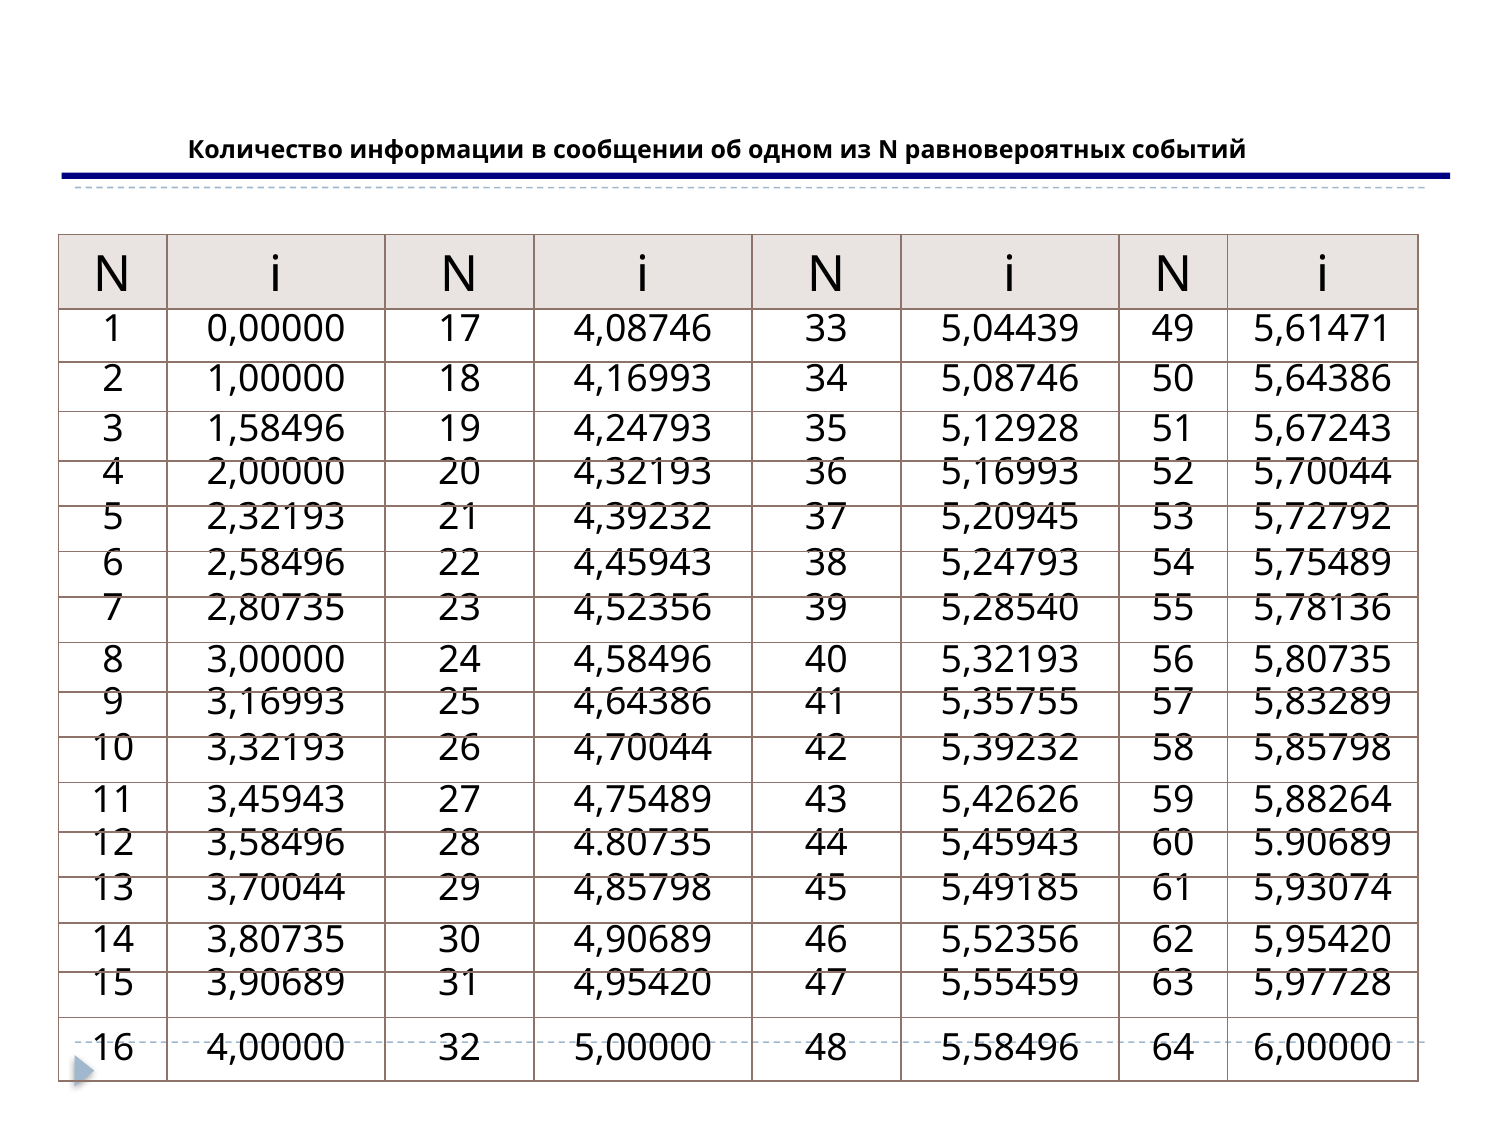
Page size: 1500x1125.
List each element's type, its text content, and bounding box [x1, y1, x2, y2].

table_cell 15 [59, 973, 166, 1017]
table_header N [59, 235, 166, 308]
table_cell 60 [1120, 833, 1227, 876]
table_cell 40 [753, 643, 900, 691]
table_cell 56 [1120, 643, 1227, 691]
table_cell 11 [59, 783, 166, 831]
table_cell 5,45943 [902, 833, 1118, 876]
table_cell 10 [59, 738, 166, 782]
table_cell 2,32193 [168, 507, 384, 551]
table_cell 1,58496 [168, 412, 384, 460]
table_cell 28 [386, 833, 533, 876]
table_cell 26 [386, 738, 533, 782]
table_cell 4,16993 [535, 363, 751, 411]
table_cell 4,90689 [535, 924, 751, 971]
table_cell 4,45943 [535, 552, 751, 596]
table_cell 5,24793 [902, 552, 1118, 596]
table_cell 23 [386, 598, 533, 642]
table_cell 43 [753, 783, 900, 831]
table_cell 6 [59, 552, 166, 596]
table_cell 54 [1120, 552, 1227, 596]
table_cell 9 [59, 693, 166, 736]
table_header i [168, 235, 384, 308]
table_cell 5,61471 [1228, 310, 1417, 361]
table_cell 25 [386, 693, 533, 736]
table_cell 1 [59, 310, 166, 361]
table_cell 5,52356 [902, 924, 1118, 971]
table_cell 5,64386 [1228, 363, 1417, 411]
table_cell 4,85798 [535, 878, 751, 922]
table_cell 47 [753, 973, 900, 1017]
table_header N [1120, 235, 1227, 308]
table_cell 51 [1120, 412, 1227, 460]
table_cell 58 [1120, 738, 1227, 782]
table_cell 64 [1120, 1018, 1227, 1080]
table_cell 17 [386, 310, 533, 361]
table_cell 13 [59, 878, 166, 922]
table_cell 32 [386, 1018, 533, 1080]
table_header i [535, 235, 751, 308]
table_cell 5,04439 [902, 310, 1118, 361]
table_cell 2,80735 [168, 598, 384, 642]
table_header i [1228, 235, 1417, 308]
table_cell 52 [1120, 462, 1227, 505]
table_cell 3,45943 [168, 783, 384, 831]
table_cell 53 [1120, 507, 1227, 551]
table_cell 34 [753, 363, 900, 411]
table_cell 49 [1120, 310, 1227, 361]
table_cell 46 [753, 924, 900, 971]
table_cell 57 [1120, 693, 1227, 736]
table_cell 22 [386, 552, 533, 596]
table_cell 5,72792 [1228, 507, 1417, 551]
table_cell 5,97728 [1228, 973, 1417, 1017]
table_cell 5,75489 [1228, 552, 1417, 596]
table_cell 3,58496 [168, 833, 384, 876]
table_cell 4,39232 [535, 507, 751, 551]
table_cell 5 [59, 507, 166, 551]
table_cell 5,12928 [902, 412, 1118, 460]
table_cell 5,70044 [1228, 462, 1417, 505]
table_cell 4,95420 [535, 973, 751, 1017]
table_cell 3,80735 [168, 924, 384, 971]
table_cell 5,32193 [902, 643, 1118, 691]
title Количество информации в сообщении об одном из N равновероятных событий: [41, 125, 1402, 201]
table_cell 39 [753, 598, 900, 642]
table_cell 3,70044 [168, 878, 384, 922]
table_cell 2,58496 [168, 552, 384, 596]
table_cell 5,88264 [1228, 783, 1417, 831]
table_cell 8 [59, 643, 166, 691]
table_cell 5,39232 [902, 738, 1118, 782]
table_cell 5,08746 [902, 363, 1118, 411]
table_cell 27 [386, 783, 533, 831]
table_cell 38 [753, 552, 900, 596]
table_cell 5,49185 [902, 878, 1118, 922]
table_cell 4 [59, 462, 166, 505]
table_cell 35 [753, 412, 900, 460]
table_cell 5,80735 [1228, 643, 1417, 691]
table_cell 5,55459 [902, 973, 1118, 1017]
table_cell 3,16993 [168, 693, 384, 736]
table_cell 5,93074 [1228, 878, 1417, 922]
table_cell 42 [753, 738, 900, 782]
table_cell 5.90689 [1228, 833, 1417, 876]
table_cell 5,83289 [1228, 693, 1417, 736]
table_header i [902, 235, 1118, 308]
table_header N [386, 235, 533, 308]
table_cell 5,95420 [1228, 924, 1417, 971]
table_cell 5,67243 [1228, 412, 1417, 460]
table_cell 24 [386, 643, 533, 691]
table_cell 5,35755 [902, 693, 1118, 736]
table_cell 5,42626 [902, 783, 1118, 831]
table_cell 4,52356 [535, 598, 751, 642]
table_cell 48 [753, 1018, 900, 1080]
table_cell 59 [1120, 783, 1227, 831]
table_cell 5,00000 [535, 1018, 751, 1080]
table_cell 4,32193 [535, 462, 751, 505]
table_cell 5,20945 [902, 507, 1118, 551]
table_cell 1,00000 [168, 363, 384, 411]
table_cell 63 [1120, 973, 1227, 1017]
table_cell 3,90689 [168, 973, 384, 1017]
table_cell 36 [753, 462, 900, 505]
table_cell 4,70044 [535, 738, 751, 782]
table_cell 62 [1120, 924, 1227, 971]
table_cell 4,24793 [535, 412, 751, 460]
table_cell 3,32193 [168, 738, 384, 782]
table_cell 30 [386, 924, 533, 971]
table_cell 14 [59, 924, 166, 971]
table_cell 4,64386 [535, 693, 751, 736]
table_cell 55 [1120, 598, 1227, 642]
table_cell 19 [386, 412, 533, 460]
table_cell 20 [386, 462, 533, 505]
table_cell 12 [59, 833, 166, 876]
table_cell 7 [59, 598, 166, 642]
table_cell 31 [386, 973, 533, 1017]
table_cell 5,16993 [902, 462, 1118, 505]
table_cell 37 [753, 507, 900, 551]
table_cell 21 [386, 507, 533, 551]
table_header N [753, 235, 900, 308]
table_cell 18 [386, 363, 533, 411]
table_cell 44 [753, 833, 900, 876]
table_cell 5,78136 [1228, 598, 1417, 642]
table_cell 16 [59, 1018, 166, 1080]
table_cell 41 [753, 693, 900, 736]
table_cell 45 [753, 878, 900, 922]
table_cell 29 [386, 878, 533, 922]
table_cell 2 [59, 363, 166, 411]
table_cell 2,00000 [168, 462, 384, 505]
table_cell 4,58496 [535, 643, 751, 691]
table_cell 50 [1120, 363, 1227, 411]
table_cell 3,00000 [168, 643, 384, 691]
table_cell 33 [753, 310, 900, 361]
table_cell 4,00000 [168, 1018, 384, 1080]
table_cell 5,85798 [1228, 738, 1417, 782]
table_cell 4,08746 [535, 310, 751, 361]
table_cell 0,00000 [168, 310, 384, 361]
table_cell 4.80735 [535, 833, 751, 876]
table_cell 5,28540 [902, 598, 1118, 642]
table_cell 6,00000 [1228, 1018, 1417, 1080]
table_cell 5,58496 [902, 1018, 1118, 1080]
table_cell 3 [59, 412, 166, 460]
table_cell 4,75489 [535, 783, 751, 831]
table_cell 61 [1120, 878, 1227, 922]
